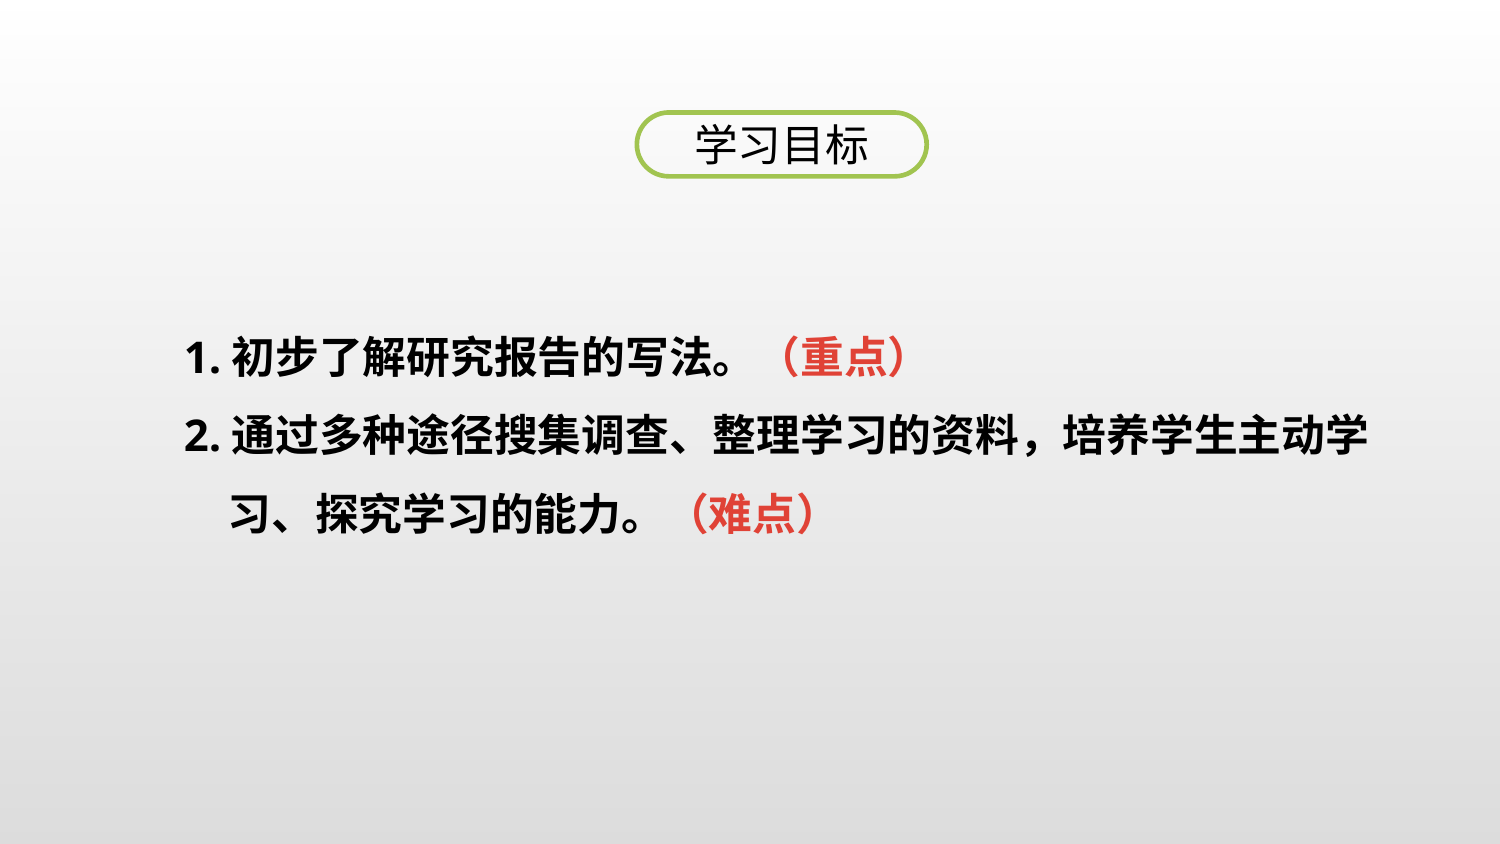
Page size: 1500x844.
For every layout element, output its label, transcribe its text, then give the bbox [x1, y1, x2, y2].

text_box 学习目标 [635, 111, 928, 178]
subtitle 1.初步了解研究报告的写法。（重点） 2.通过多种途径搜集调查、整理学习的资料，培养学生主动学习、探究学习的能力。（难点） [171, 303, 1417, 548]
